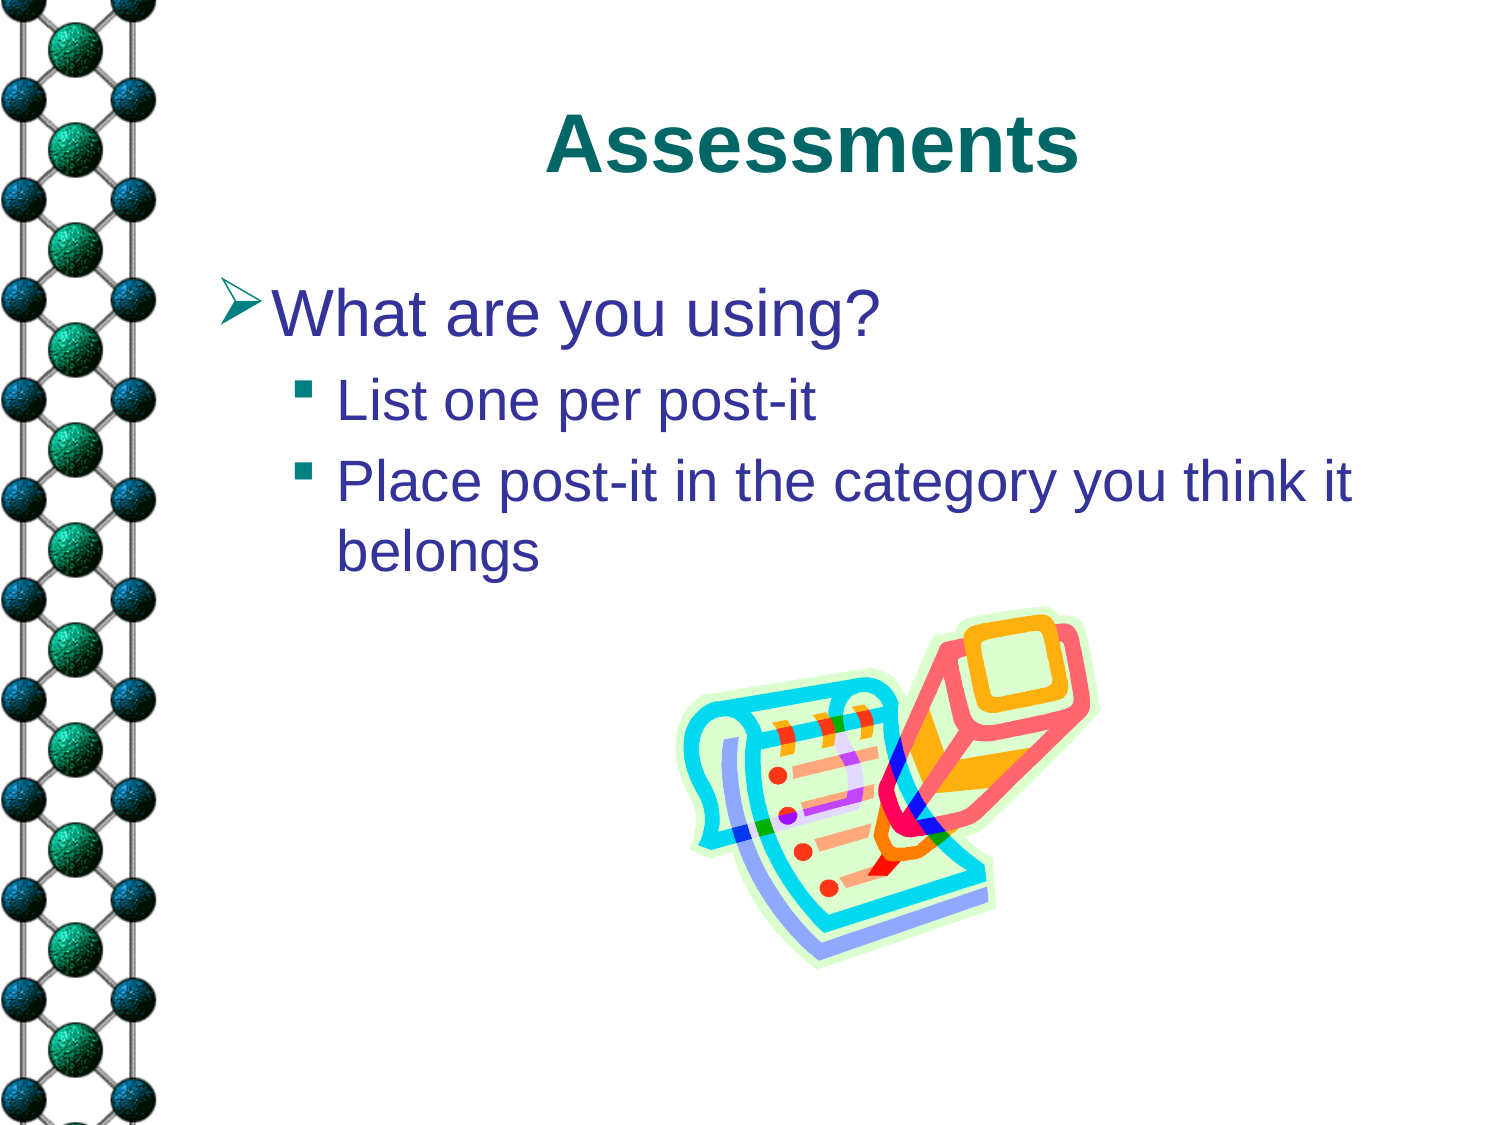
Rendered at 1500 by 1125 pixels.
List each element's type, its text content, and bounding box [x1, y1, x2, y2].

list What are you using? List one per post-it Place post-it in the category you think it belongs [199, 262, 1426, 1006]
picture [0, 0, 1500, 1125]
title Assessments [199, 44, 1426, 233]
